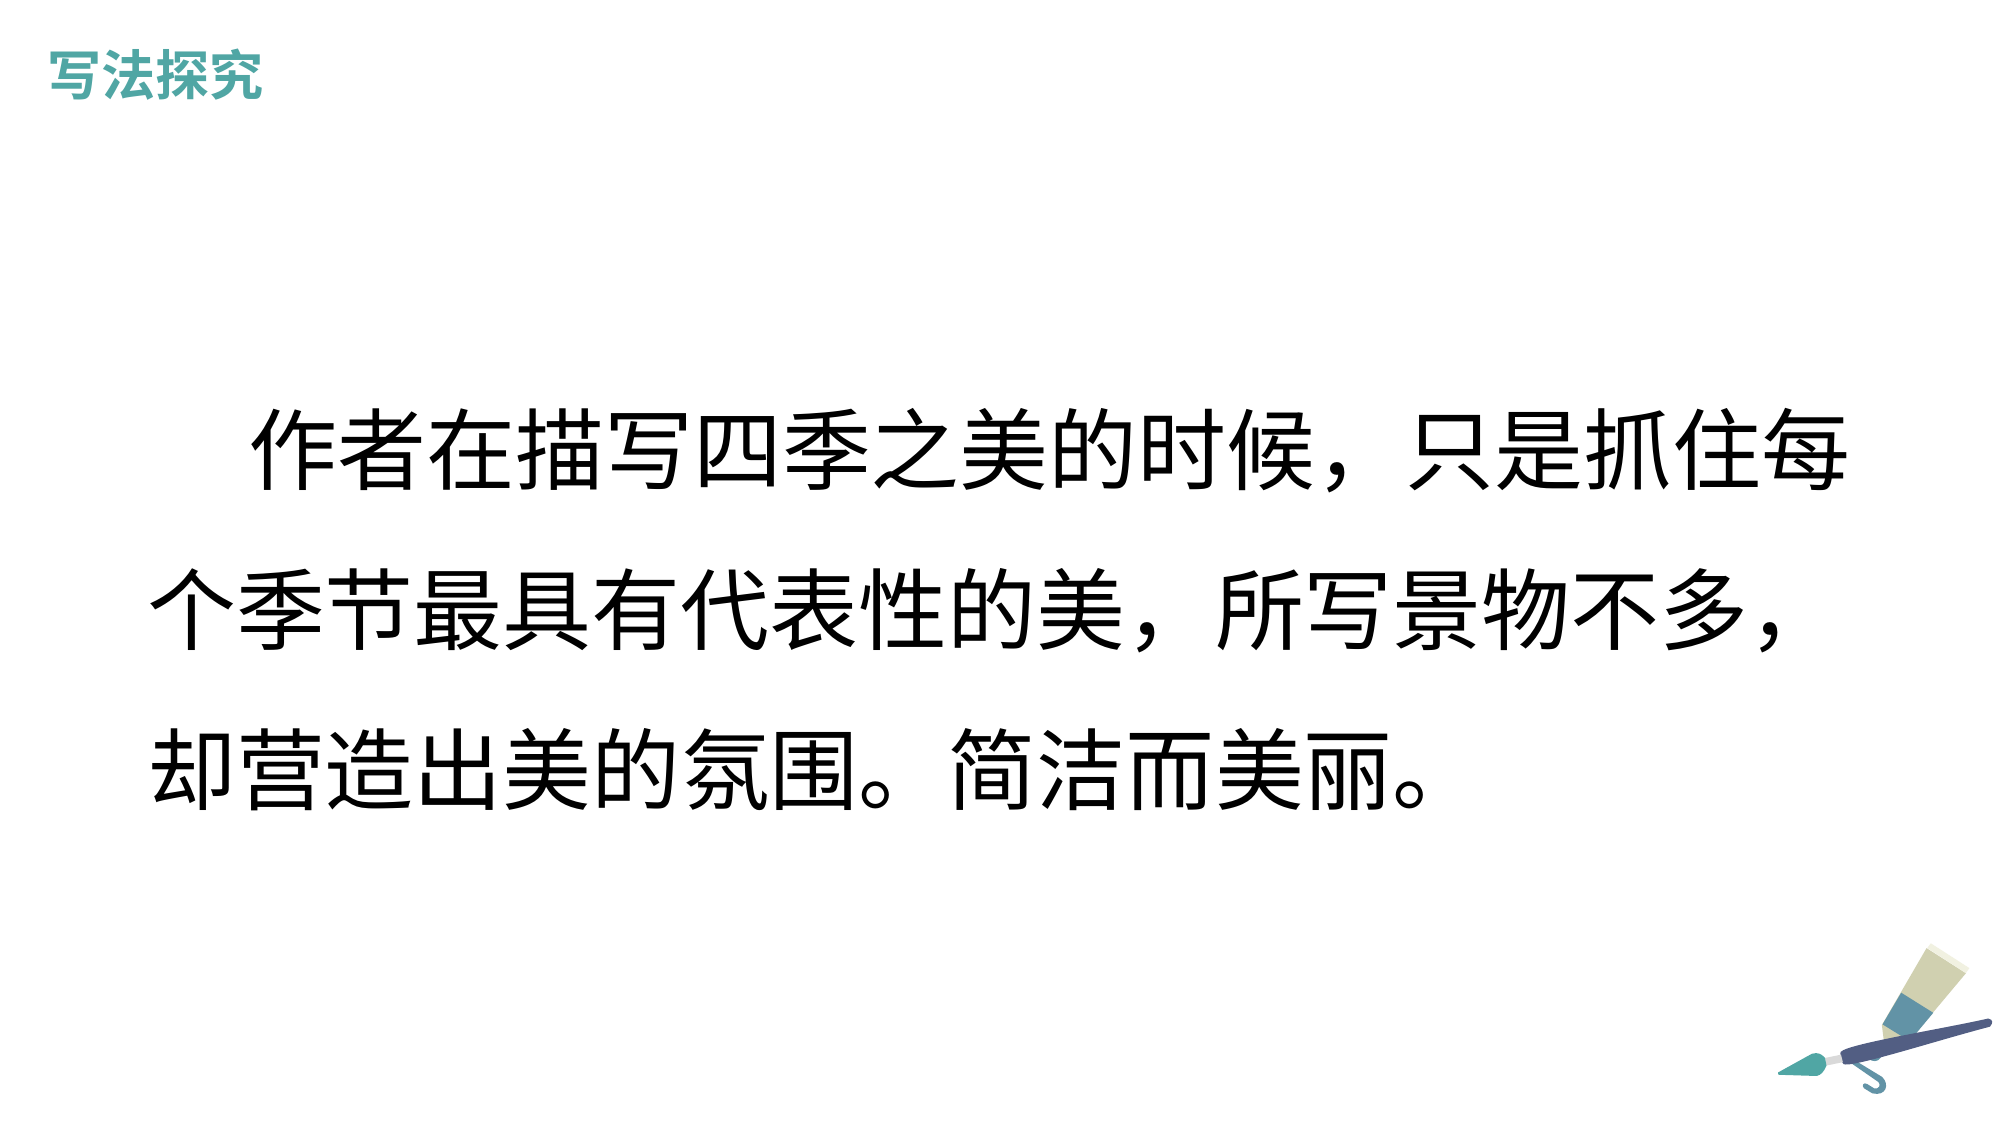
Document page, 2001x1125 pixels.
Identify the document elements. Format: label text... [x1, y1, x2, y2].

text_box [1811, 945, 1974, 1125]
text_box 作者在描写四季之美的时候，只是抓住每个季节最具有代表性的美，所写景物不多，却营造出美的氛围。简洁而美丽。 [132, 334, 1917, 829]
text_box 写法探究 [32, 33, 347, 114]
